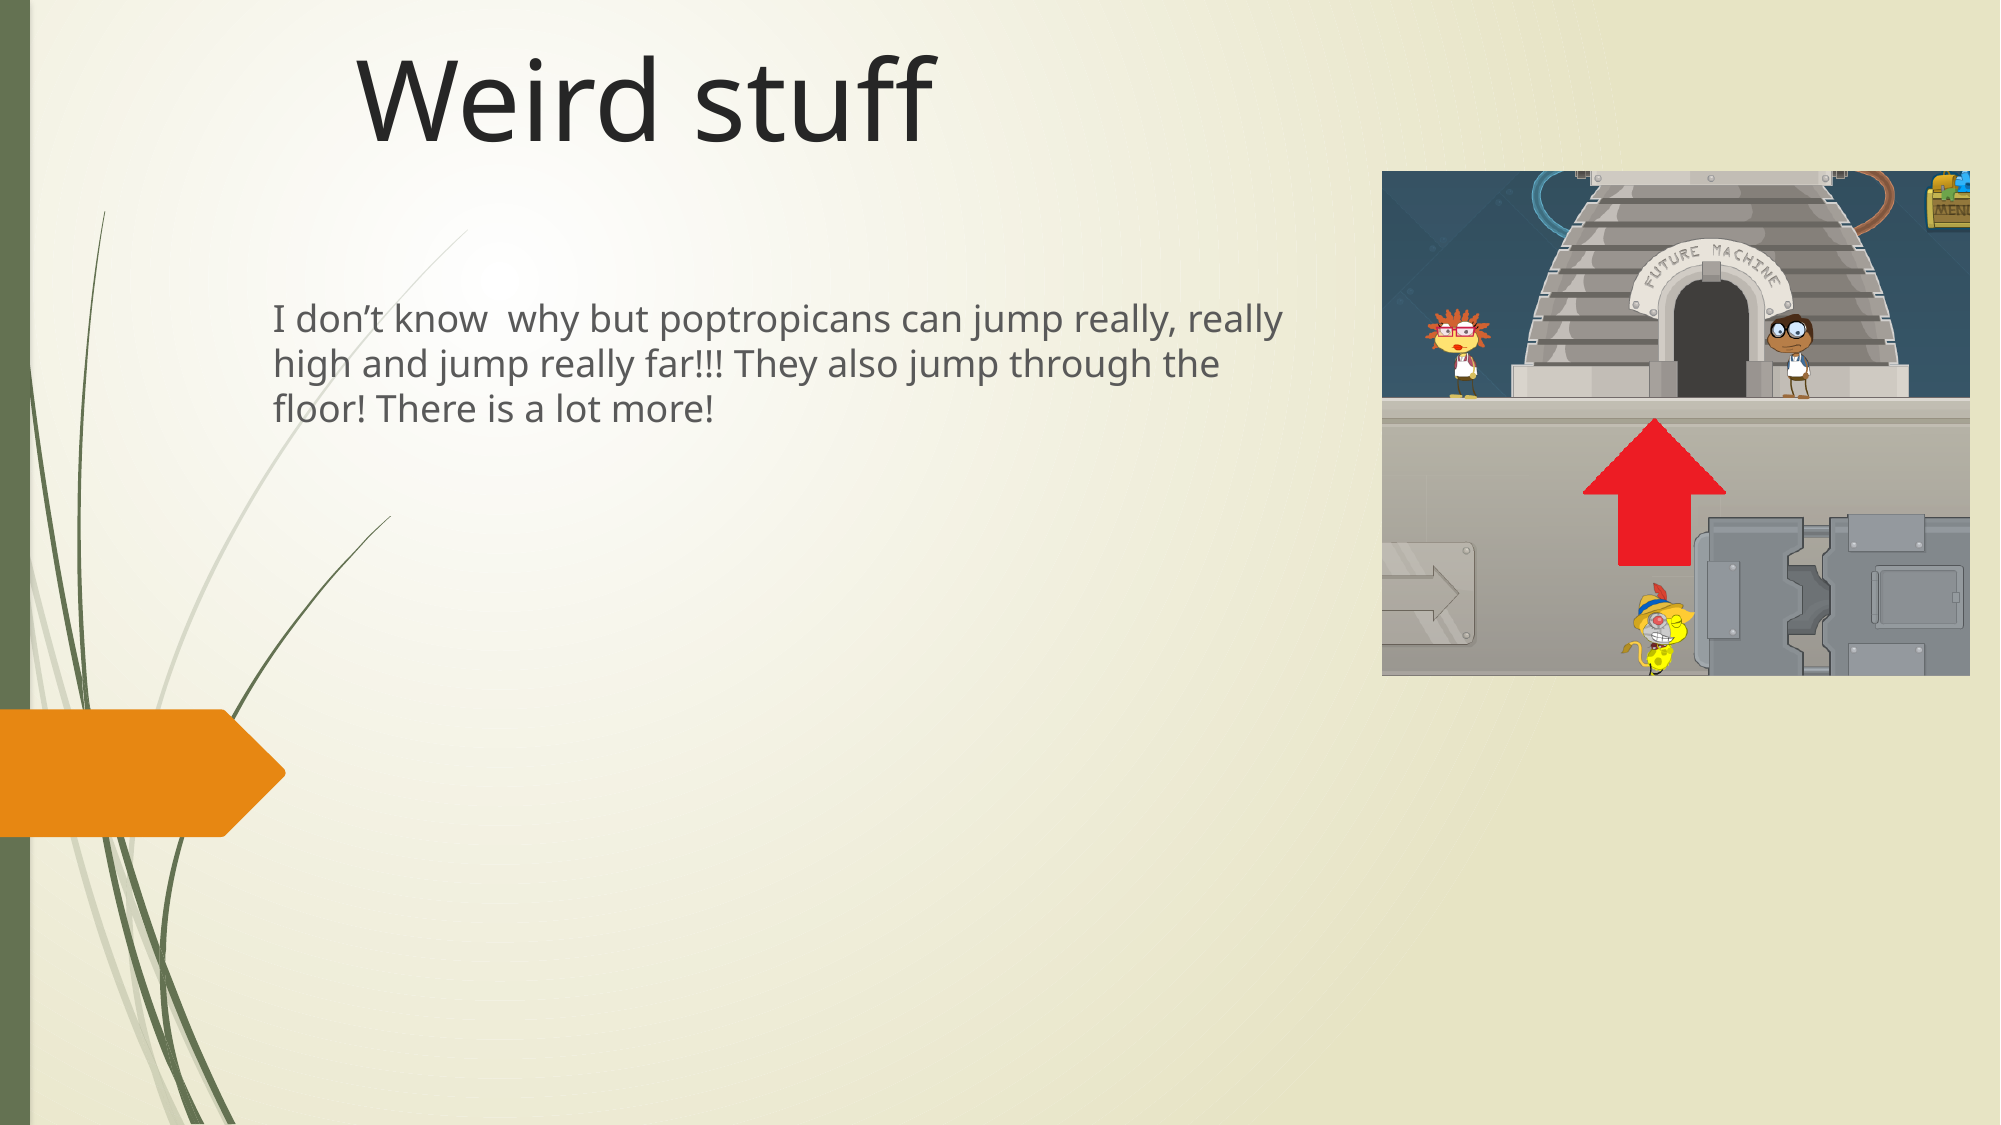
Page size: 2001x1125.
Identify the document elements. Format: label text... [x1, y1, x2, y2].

subtitle I don’t know why but poptropicans can jump really, really high and jump really far!!! They also jump through the floor! There is a lot more! [257, 287, 1323, 714]
title Weird stuff [340, 6, 1803, 172]
picture [1382, 170, 1970, 676]
